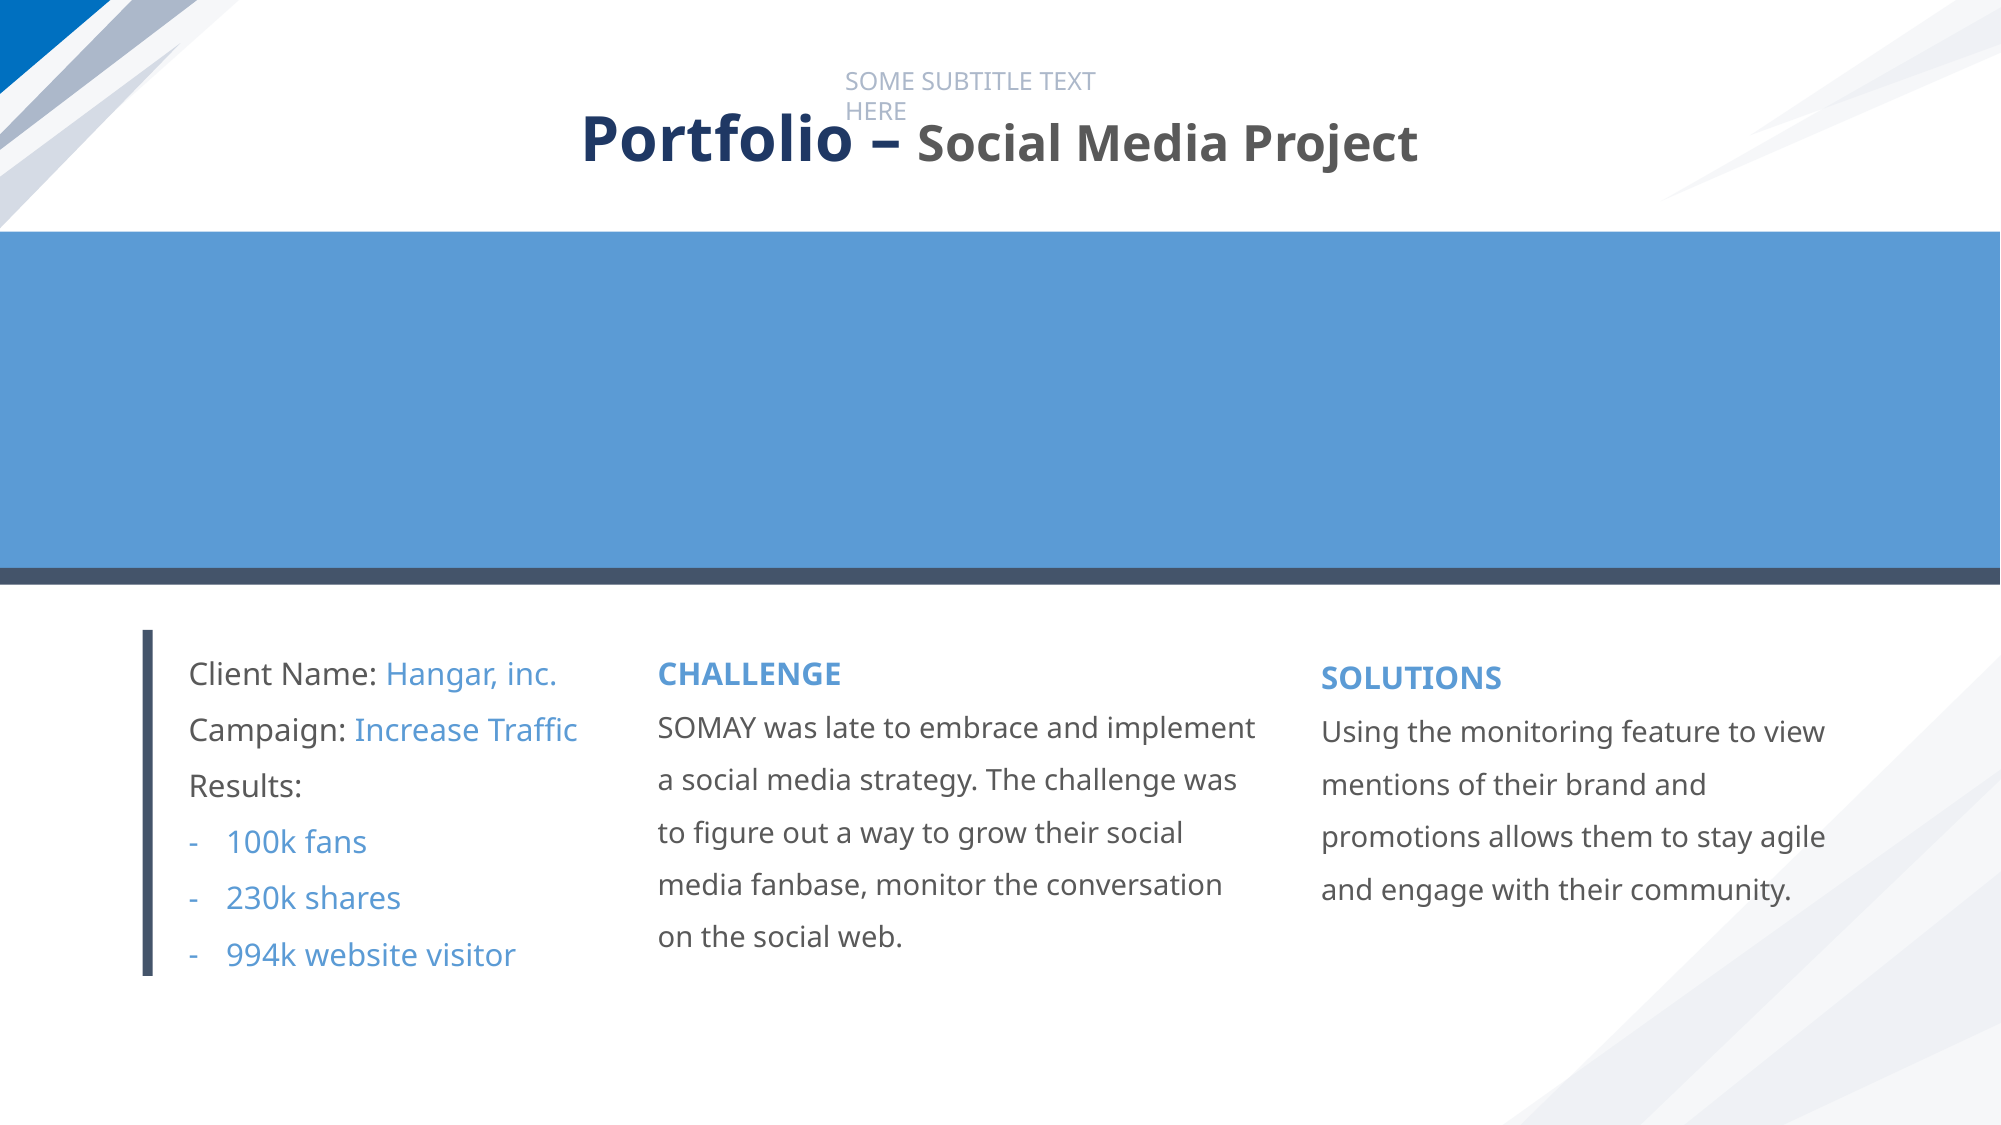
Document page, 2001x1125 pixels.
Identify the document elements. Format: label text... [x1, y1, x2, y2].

text_box [0, 231, 2000, 567]
text_box SOME SUBTITLE TEXT HERE [830, 57, 1170, 104]
text_box CHALLENGE SOMAY was late to embrace and implement a social media strategy. The challenge was to figure out a way to grow their social media fanbase, monitor the conversation on the social web. [685, 625, 1284, 968]
text_box [142, 629, 153, 976]
text_box SOLUTIONS Using the monitoring feature to view mentions of their brand and promotions allows them to stay agile and engage with their community. [1301, 629, 1884, 919]
title Portfolio – Social Media Project [137, 73, 1863, 210]
text_box Client Name: Hangar, inc. Campaign: Increase Traffic Results: 100k fans 230k shares 994k website visitor [168, 625, 685, 987]
text_box [0, 567, 2000, 585]
